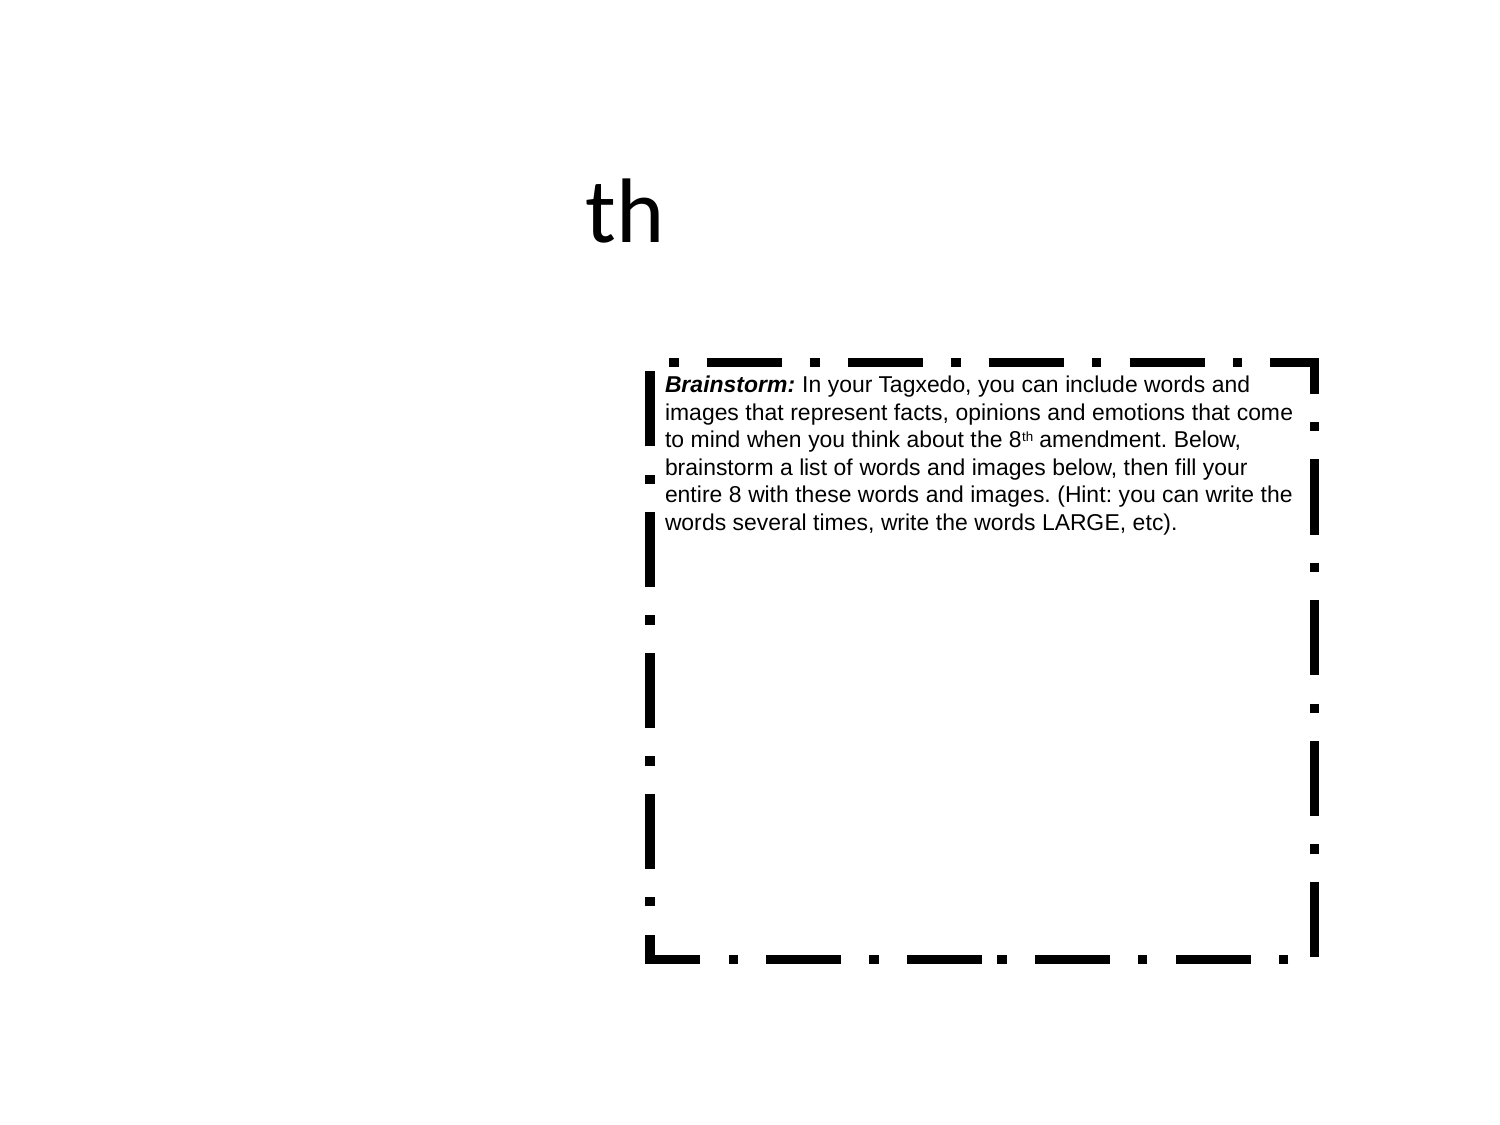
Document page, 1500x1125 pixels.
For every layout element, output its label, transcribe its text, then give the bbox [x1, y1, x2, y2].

text_box Brainstorm: In your Tagxedo, you can include words and images that represent facts, opinions and emotions that come to mind when you think about the 8th amendment. Below, brainstorm a list of words and images below, then fill your entire 8 with these words and images. (Hint: you can write the words several times, write the words LARGE, etc). [650, 362, 1315, 960]
title th [0, 112, 1300, 300]
